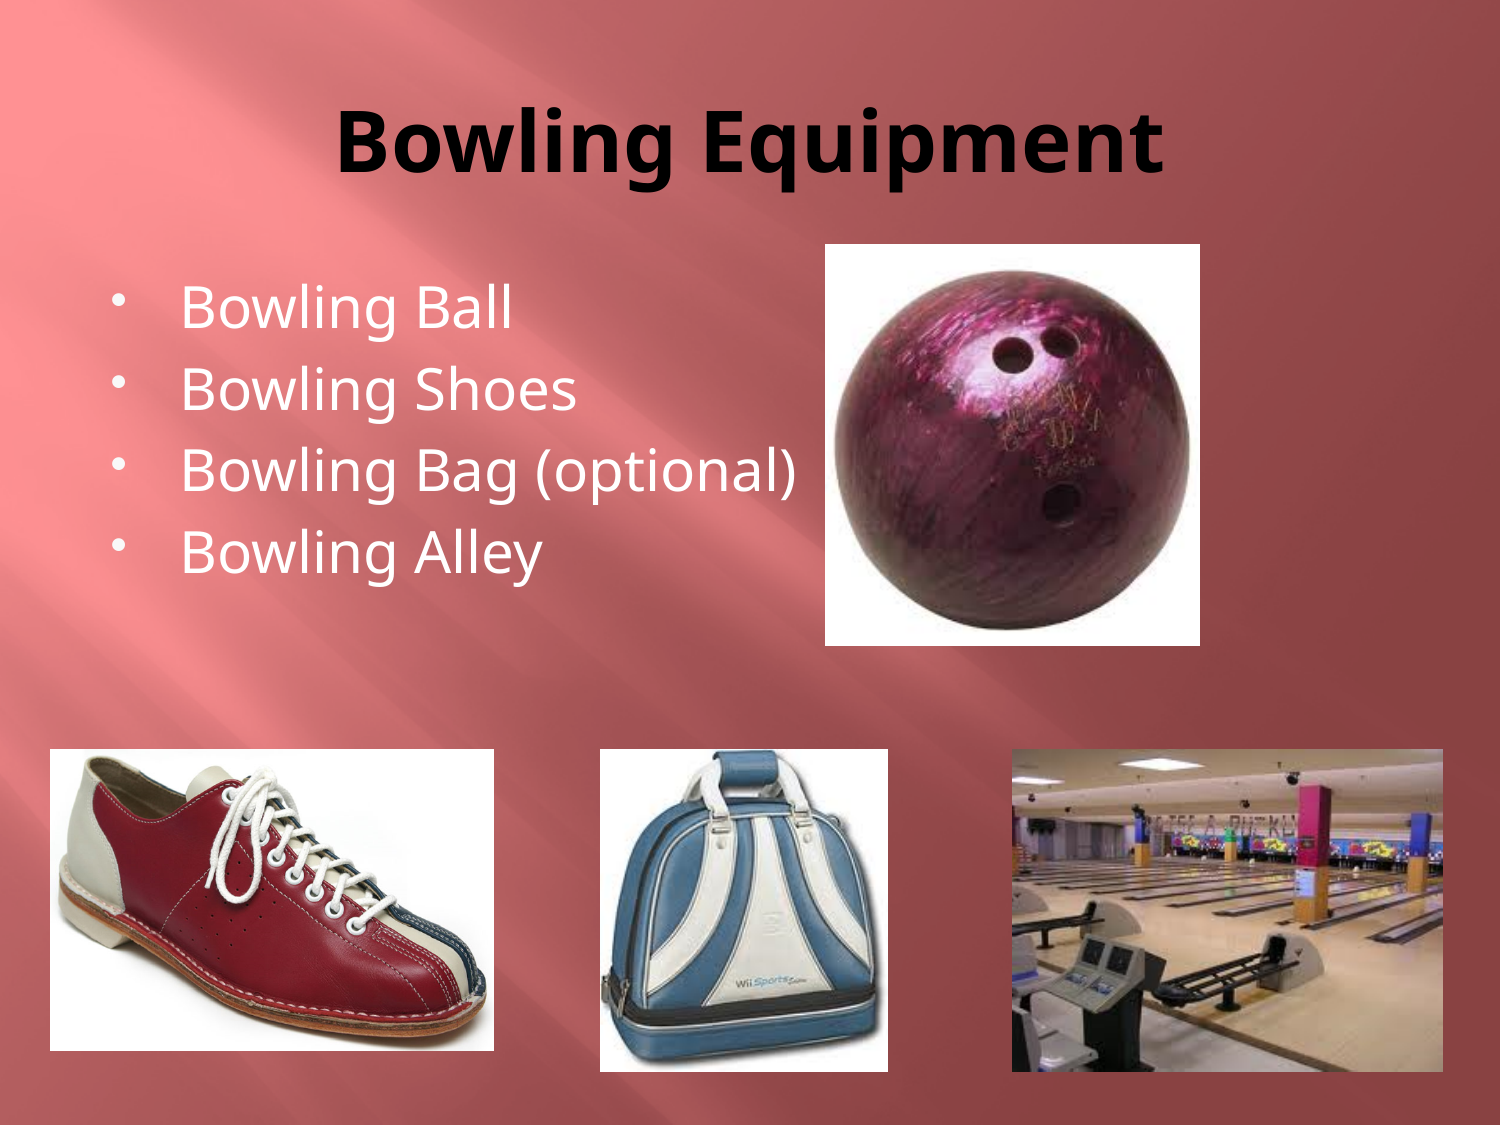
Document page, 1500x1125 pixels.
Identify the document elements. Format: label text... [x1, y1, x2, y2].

picture [1012, 749, 1443, 1072]
title Bowling Equipment [75, 45, 1425, 233]
list Bowling Ball Bowling Shoes Bowling Bag (optional) Bowling Alley [75, 262, 1425, 1035]
picture [824, 244, 1201, 646]
picture [49, 749, 495, 1051]
picture [599, 749, 888, 1072]
